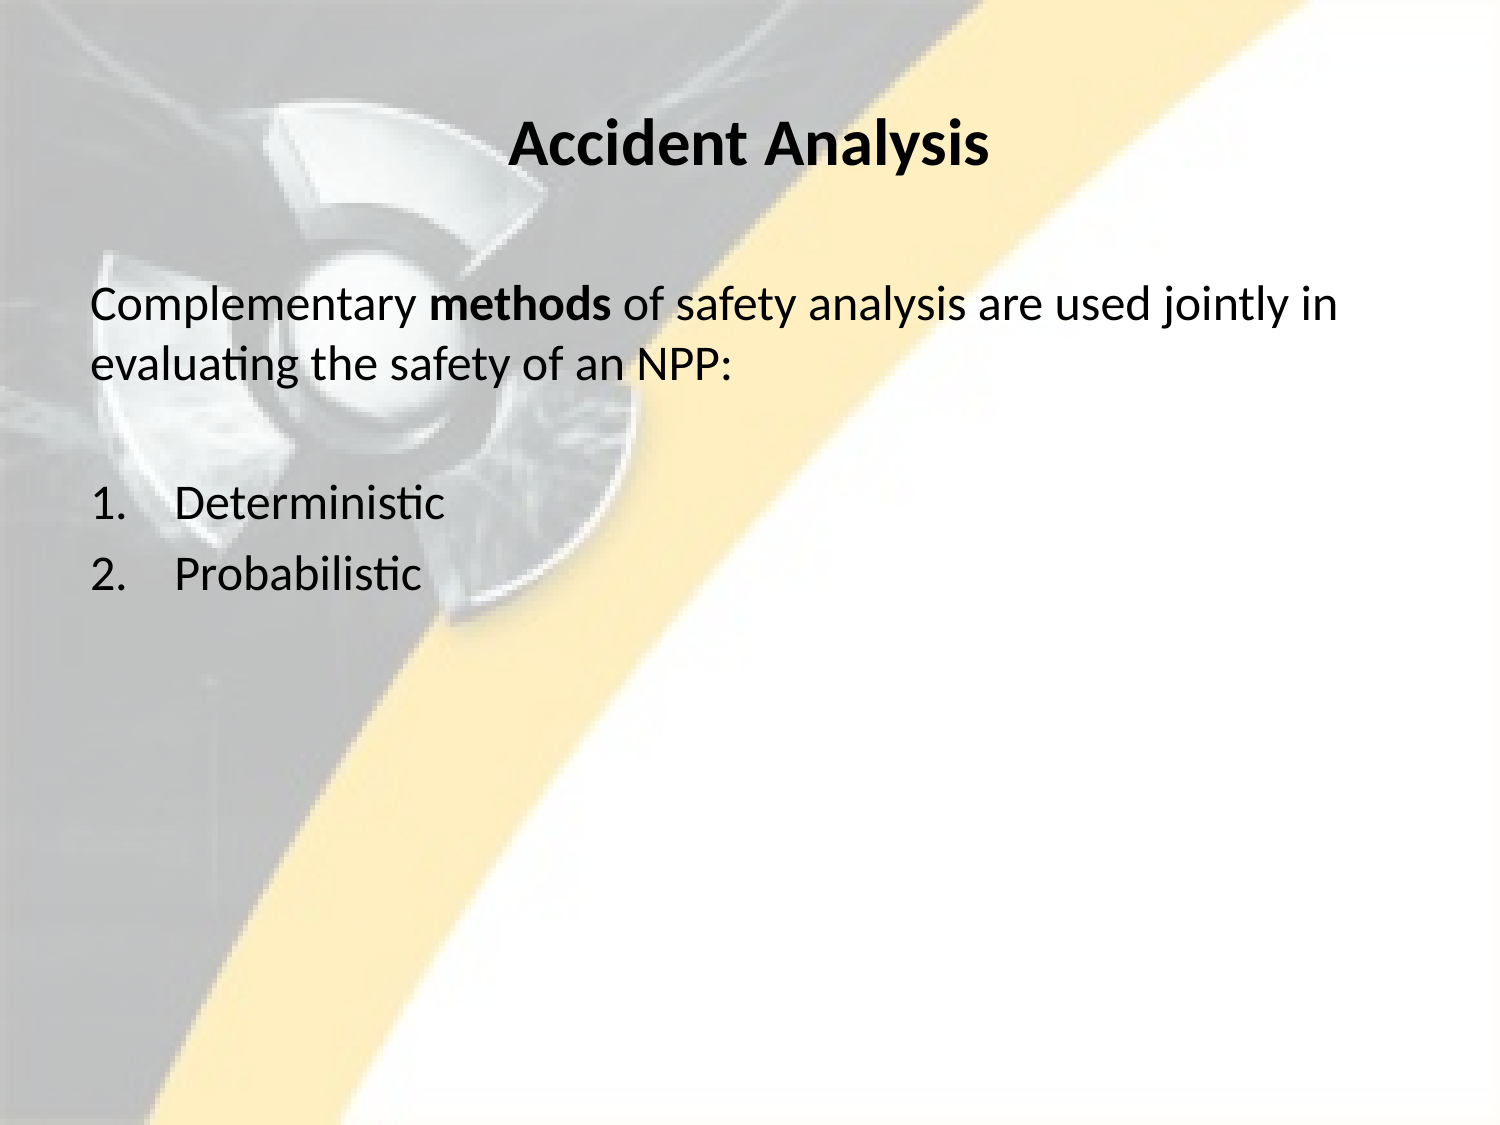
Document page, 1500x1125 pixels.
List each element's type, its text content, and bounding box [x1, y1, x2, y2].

list Complementary methods of safety analysis are used jointly in evaluating the safety of an NPP: Deterministic Probabilistic [75, 262, 1425, 1005]
title Accident Analysis [75, 45, 1425, 233]
